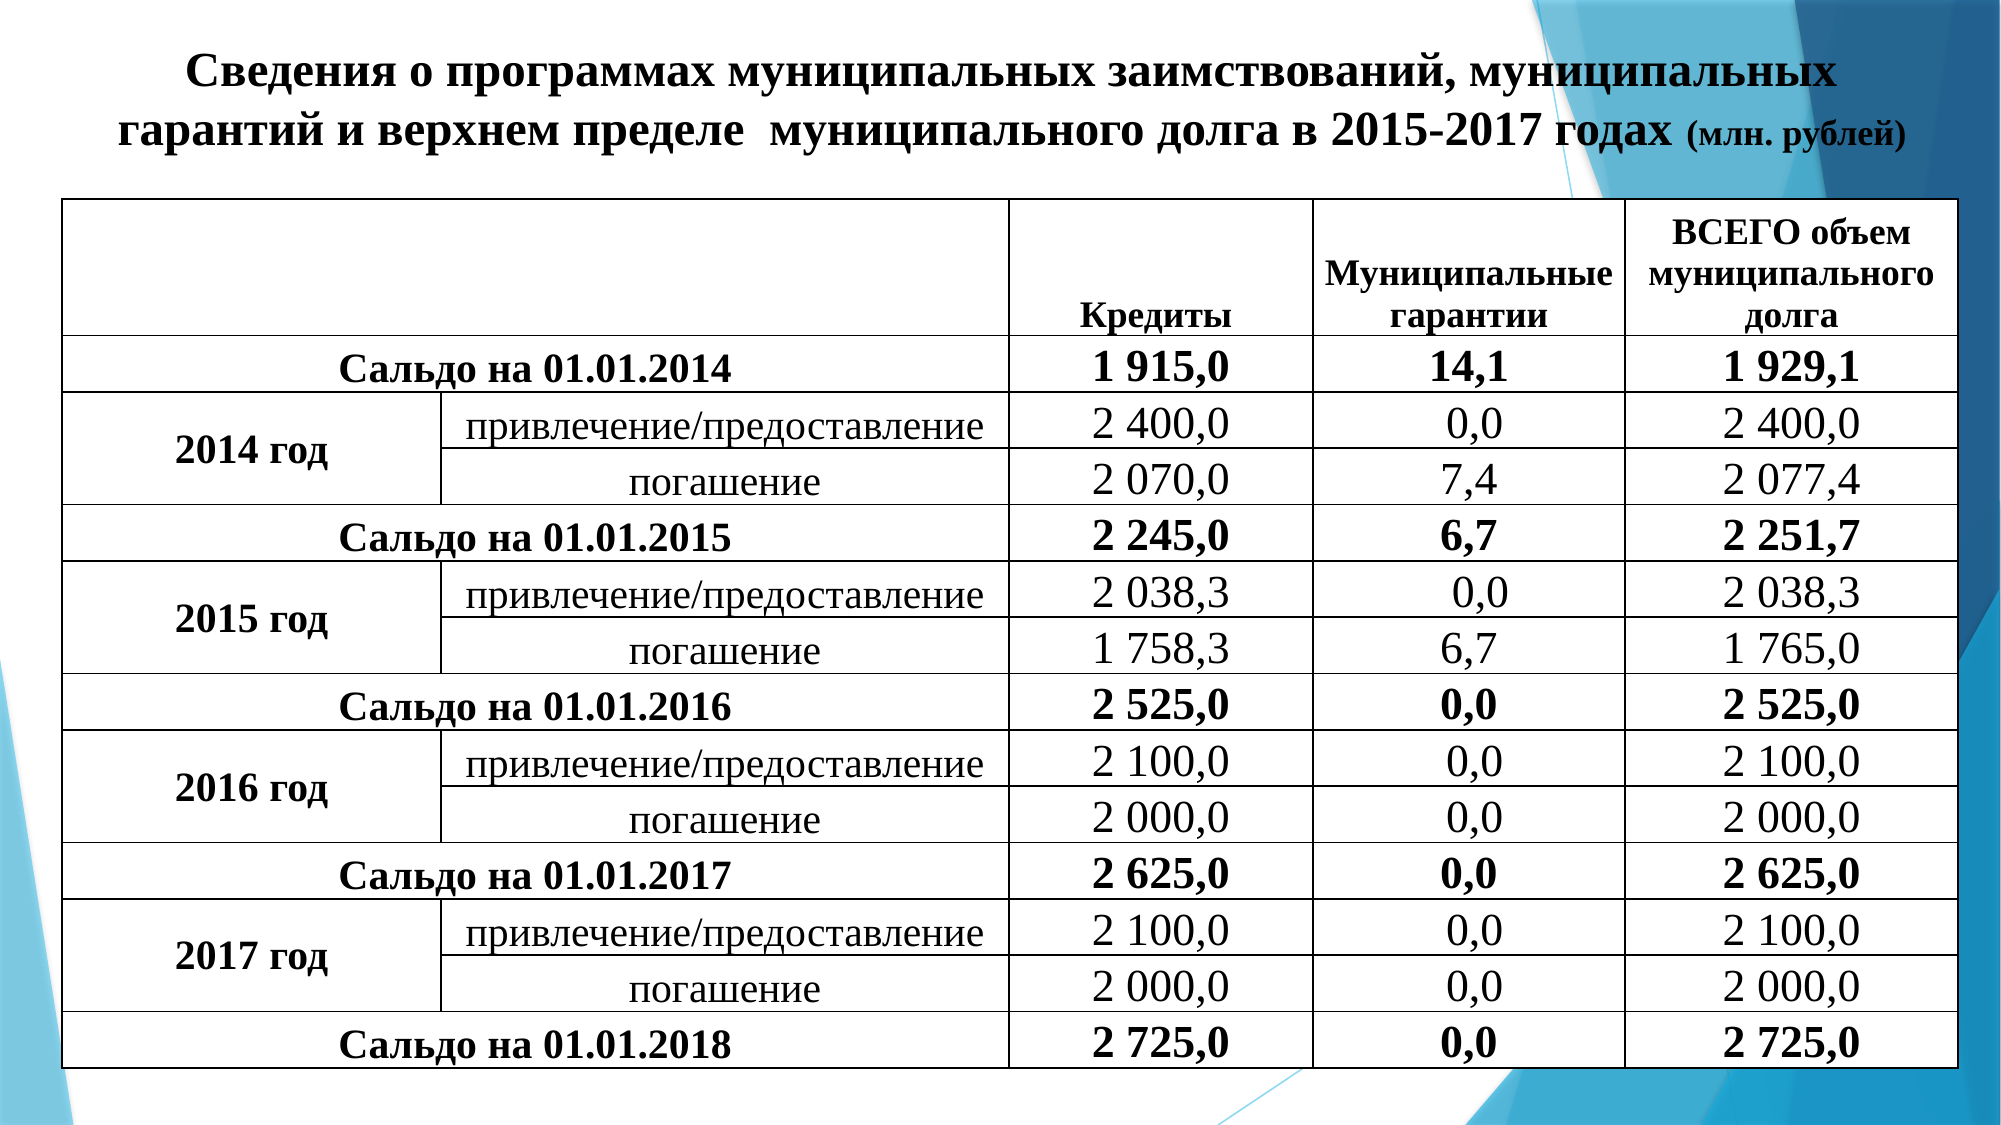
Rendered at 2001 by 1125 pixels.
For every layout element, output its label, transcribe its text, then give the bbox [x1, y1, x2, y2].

table_cell Сальдо на 01.01.2014 [63, 336, 1008, 391]
table_cell 0,0 [1314, 1012, 1624, 1067]
table_cell 2 400,0 [1626, 393, 1957, 447]
table_cell 0,0 [1314, 787, 1624, 842]
table_cell 7,4 [1314, 449, 1624, 504]
title Сведения о программах муниципальных заимствований, муниципальных гарантий и верхнем пределе муниципального долга в 2015-2017 годах (млн. рублей) [61, 30, 1963, 175]
table_cell 2 070,0 [1010, 449, 1312, 504]
table_cell 2 251,7 [1626, 505, 1957, 560]
table_cell 1 758,3 [1010, 618, 1312, 673]
table_cell 2 000,0 [1626, 787, 1957, 842]
table_cell 0,0 [1314, 843, 1624, 898]
table_cell 2 100,0 [1010, 731, 1312, 785]
table_cell 2 625,0 [1626, 843, 1957, 898]
table_cell Сальдо на 01.01.2018 [63, 1012, 1008, 1067]
table_cell 2 000,0 [1626, 956, 1957, 1011]
slide_number 26 [1409, 991, 1522, 1051]
table_cell 2 100,0 [1626, 900, 1957, 954]
table_cell 2015 год [63, 562, 440, 673]
table_cell 2 100,0 [1010, 900, 1312, 954]
table_cell 2 000,0 [1010, 956, 1312, 1011]
table_cell 2 525,0 [1626, 674, 1957, 729]
table_cell 0,0 [1314, 562, 1624, 616]
table_cell 2 525,0 [1010, 674, 1312, 729]
table_header ВСЕГО объем муниципального долга [1626, 200, 1957, 335]
table_cell привлечение/предоставление [442, 393, 1008, 447]
table_cell 0,0 [1314, 393, 1624, 447]
table_cell 2 725,0 [1626, 1012, 1957, 1067]
table_cell привлечение/предоставление [442, 562, 1008, 616]
table_cell 2017 год [63, 900, 440, 1011]
table_cell 0,0 [1314, 674, 1624, 729]
table_cell погашение [442, 618, 1008, 673]
table_cell 2014 год [63, 393, 440, 504]
table_cell 2 725,0 [1010, 1012, 1312, 1067]
table_cell погашение [442, 956, 1008, 1011]
table_cell Сальдо на 01.01.2015 [63, 505, 1008, 560]
table_header [63, 200, 1008, 335]
table_cell 2 038,3 [1626, 562, 1957, 616]
table_cell 2 400,0 [1010, 393, 1312, 447]
table_cell 2016 год [63, 731, 440, 842]
table_cell 2 077,4 [1626, 449, 1957, 504]
table_cell 2 038,3 [1010, 562, 1312, 616]
table_cell 6,7 [1314, 505, 1624, 560]
table_header Муниципальные гарантии [1314, 200, 1624, 335]
table_cell 6,7 [1314, 618, 1624, 673]
table_cell погашение [442, 787, 1008, 842]
table_cell привлечение/предоставление [442, 731, 1008, 785]
table_cell 1 915,0 [1010, 336, 1312, 391]
table_cell 2 245,0 [1010, 505, 1312, 560]
table_cell 1 929,1 [1626, 336, 1957, 391]
table_cell 2 625,0 [1010, 843, 1312, 898]
table_cell 0,0 [1314, 731, 1624, 785]
table_cell привлечение/предоставление [442, 900, 1008, 954]
table_cell 0,0 [1314, 956, 1624, 1011]
table_cell погашение [442, 449, 1008, 504]
table_cell 14,1 [1314, 336, 1624, 391]
table_cell 2 100,0 [1626, 731, 1957, 785]
table_cell Сальдо на 01.01.2016 [63, 674, 1008, 729]
table_header Кредиты [1010, 200, 1312, 335]
table_cell 2 000,0 [1010, 787, 1312, 842]
table_cell 0,0 [1314, 900, 1624, 954]
table_cell 1 765,0 [1626, 618, 1957, 673]
table_cell Сальдо на 01.01.2017 [63, 843, 1008, 898]
